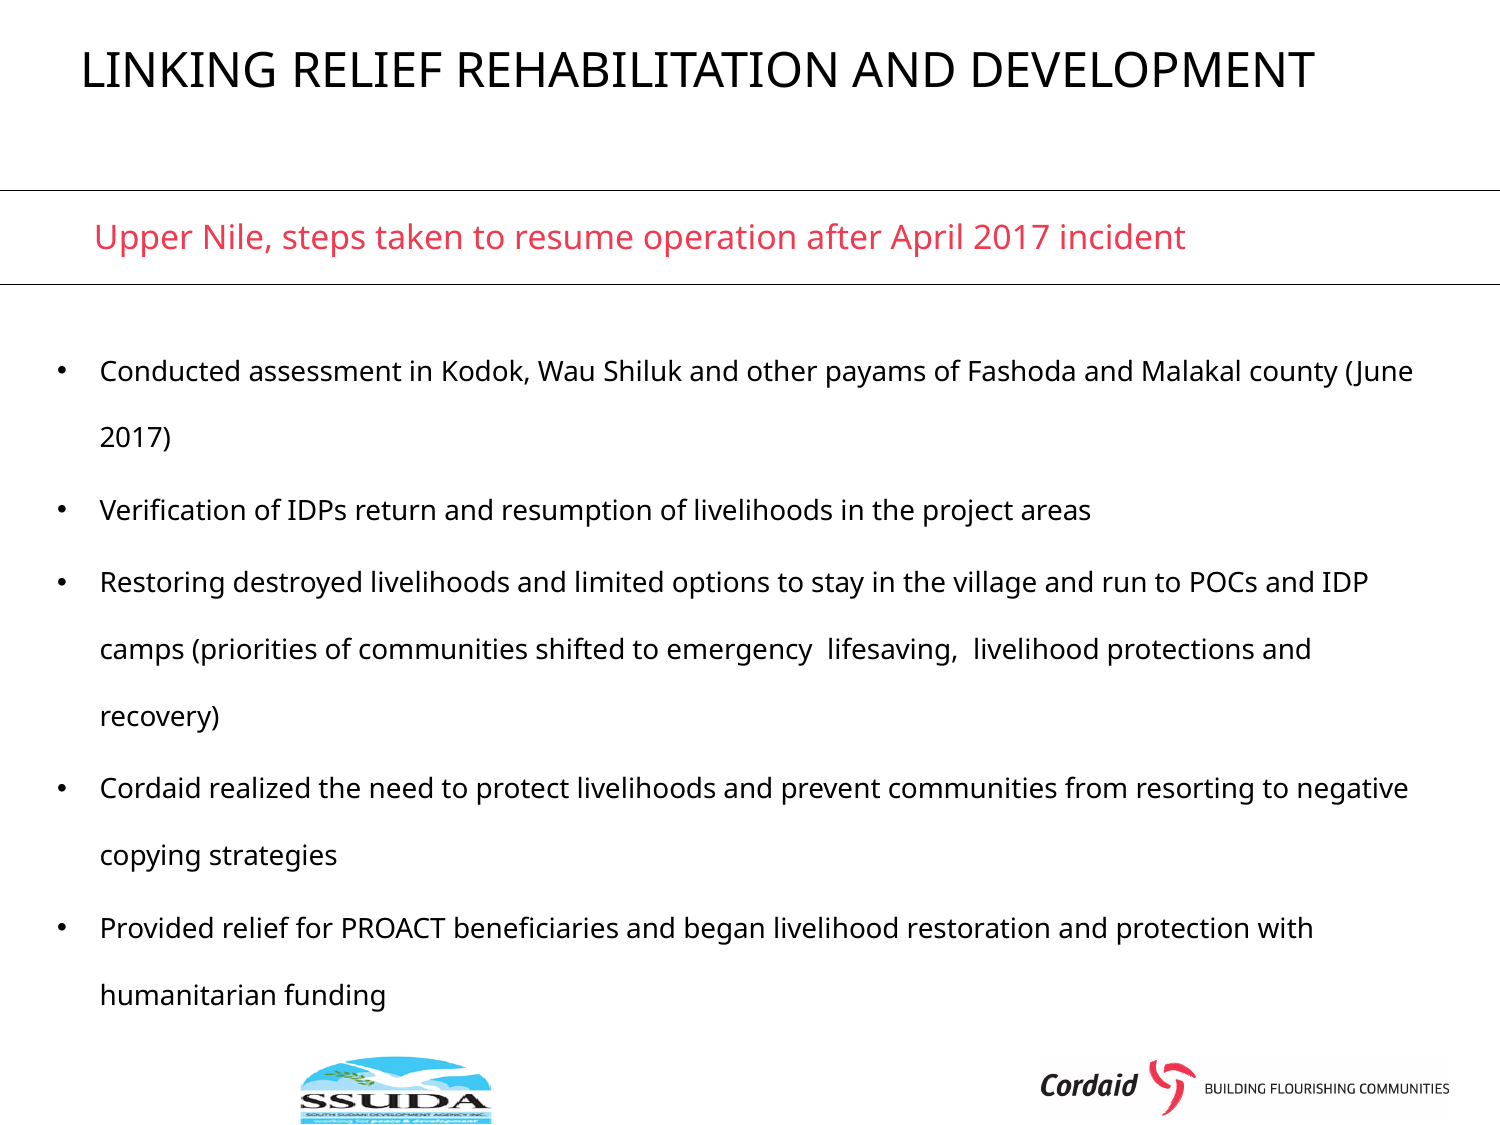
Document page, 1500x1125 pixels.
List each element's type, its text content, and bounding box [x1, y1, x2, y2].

picture [288, 1052, 504, 1125]
list Conducted assessment in Kodok, Wau Shiluk and other payams of Fashoda and Malakal county (June 2017) Verification of IDPs return and resumption of livelihoods in the project areas Restoring destroyed livelihoods and limited options to stay in the village and run to POCs and IDP camps (priorities of communities shifted to emergency lifesaving, livelihood protections and recovery) Cordaid realized the need to protect livelihoods and prevent communities from resorting to negative copying strategies Provided relief for PROACT beneficiaries and began livelihood restoration and protection with humanitarian funding [42, 312, 1436, 1026]
picture [1041, 1060, 1449, 1116]
title Linking Relief Rehabilitation and Development [64, 30, 1424, 134]
list Upper Nile, steps taken to resume operation after April 2017 incident [78, 208, 1439, 291]
